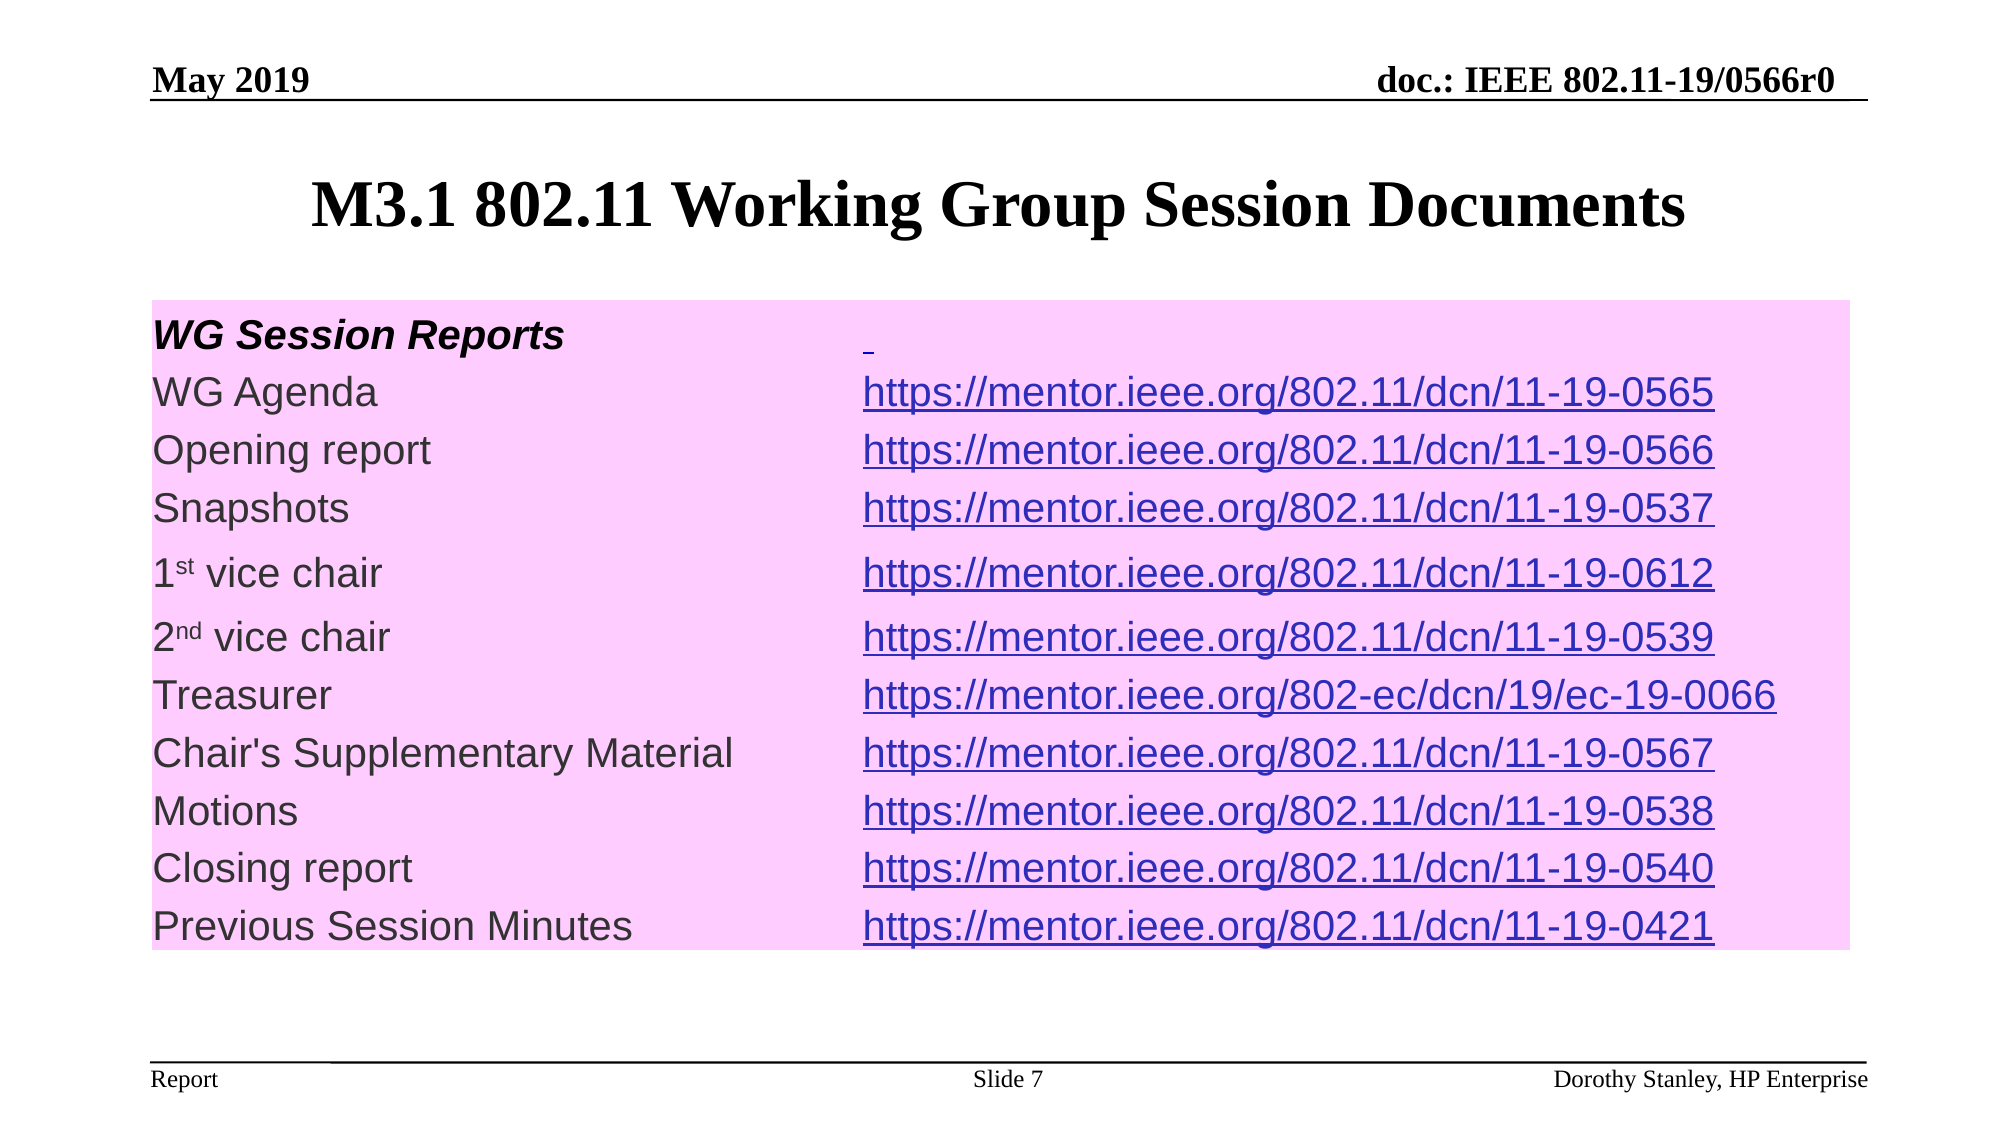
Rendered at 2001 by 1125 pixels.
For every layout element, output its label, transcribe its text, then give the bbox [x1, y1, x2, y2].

table_cell 1st vice chair [152, 531, 862, 596]
table_cell https://mentor.ieee.org/802.11/dcn/11-19-0566 [862, 416, 1850, 473]
table_cell https://mentor.ieee.org/802.11/dcn/11-19-0421 [862, 892, 1850, 950]
table_cell https://mentor.ieee.org/802.11/dcn/11-19-0612 [862, 531, 1850, 596]
table_header WG Session Reports [152, 300, 862, 358]
table_cell https://mentor.ieee.org/802.11/dcn/11-19-0540 [862, 834, 1850, 892]
table_cell https://mentor.ieee.org/802.11/dcn/11-19-0539 [862, 596, 1850, 660]
table_cell Closing report [152, 834, 862, 892]
table_cell Chair's Supplementary Material [152, 718, 862, 776]
table_cell WG Agenda [152, 358, 862, 416]
table_cell https://mentor.ieee.org/802.11/dcn/11-19-0565 [862, 358, 1850, 416]
table_cell https://mentor.ieee.org/802.11/dcn/11-19-0538 [862, 776, 1850, 834]
table_cell Treasurer [152, 660, 862, 718]
table_cell Opening report [152, 416, 862, 473]
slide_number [152, 54, 406, 101]
table_cell Previous Session Minutes [152, 892, 862, 950]
slide_number Slide 7 [964, 1061, 1053, 1093]
footer Dorothy Stanley, HP Enterprise [1512, 1061, 1869, 1093]
table_cell Snapshots [152, 473, 862, 531]
table_cell https://mentor.ieee.org/802-ec/dcn/19/ec-19-0066 [862, 660, 1850, 718]
title M3.1 802.11 Working Group Session Documents [150, 112, 1850, 288]
table_cell https://mentor.ieee.org/802.11/dcn/11-19-0537 [862, 473, 1850, 531]
table_cell Motions [152, 776, 862, 834]
table_header [862, 300, 1850, 358]
table_cell https://mentor.ieee.org/802.11/dcn/11-19-0567 [862, 718, 1850, 776]
table_cell 2nd vice chair [152, 596, 862, 660]
